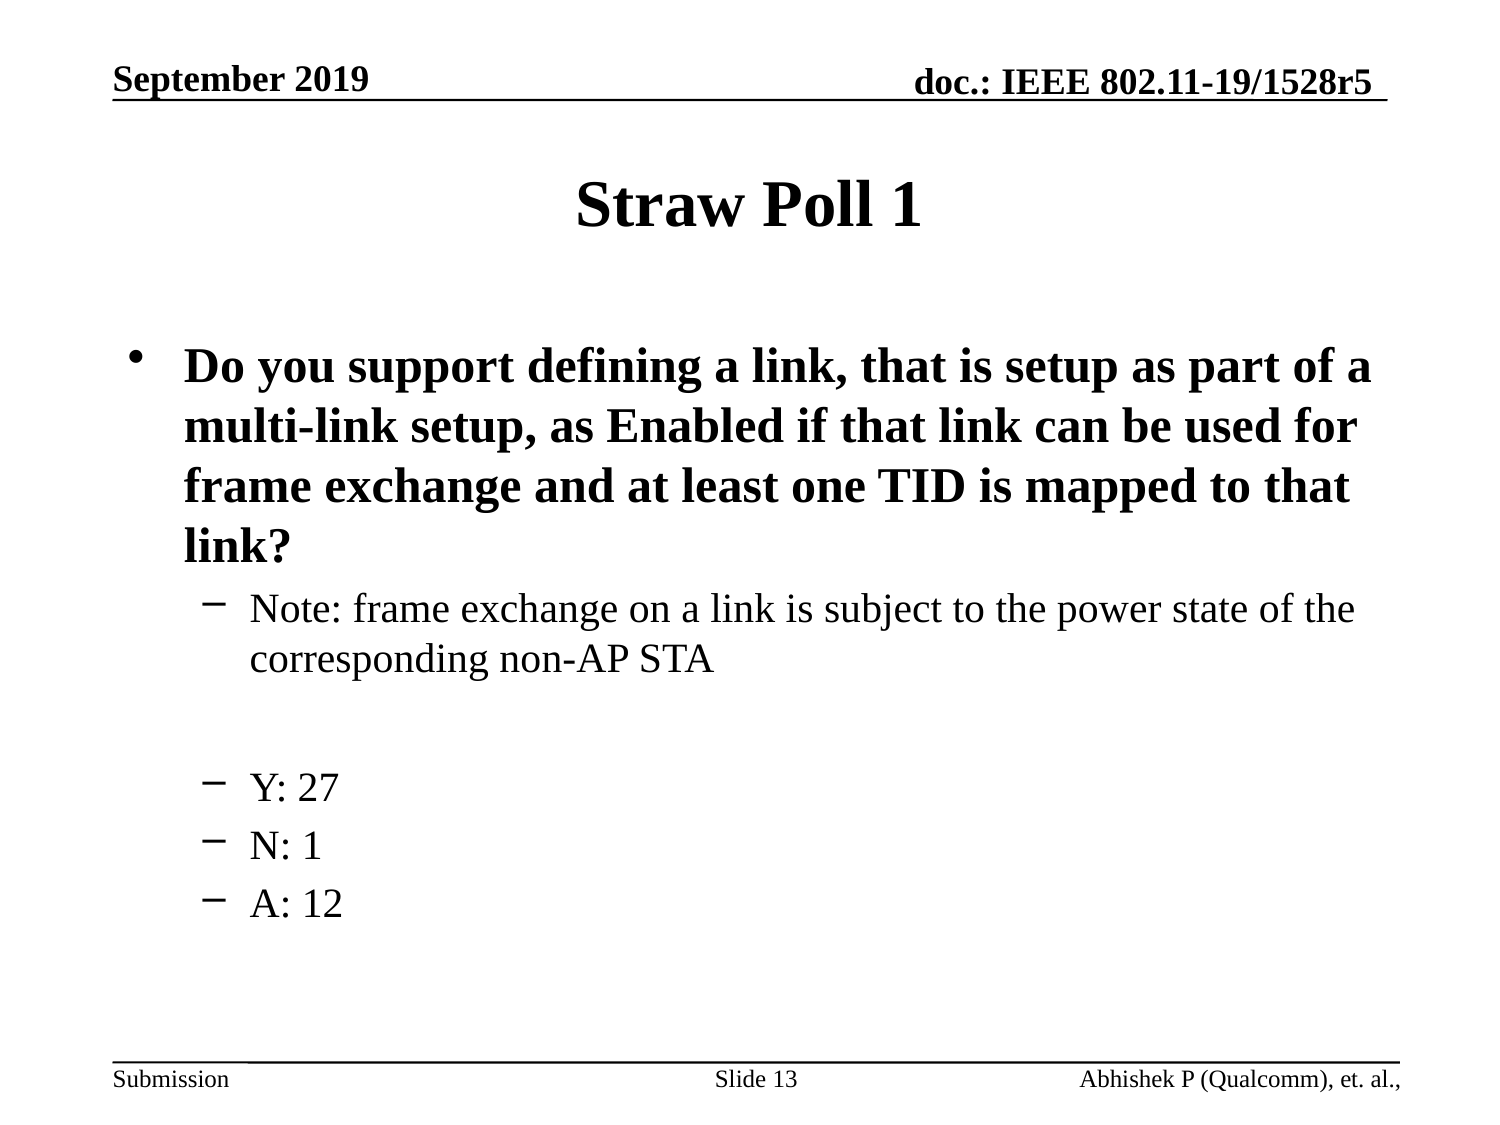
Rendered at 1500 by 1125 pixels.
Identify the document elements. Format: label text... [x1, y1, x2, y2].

title Straw Poll 1 [112, 112, 1388, 288]
footer Abhishek P (Qualcomm), et. al., [949, 1061, 1402, 1093]
slide_number Slide 13 [712, 1061, 801, 1093]
list Do you support defining a link, that is setup as part of a multi-link setup, as Enabled if that link can be used for frame exchange and at least one TID is mapped to that link? Note: frame exchange on a link is subject to the power state of the corresponding non-AP STA Y: 27 N: 1 A: 12 [112, 324, 1402, 1052]
